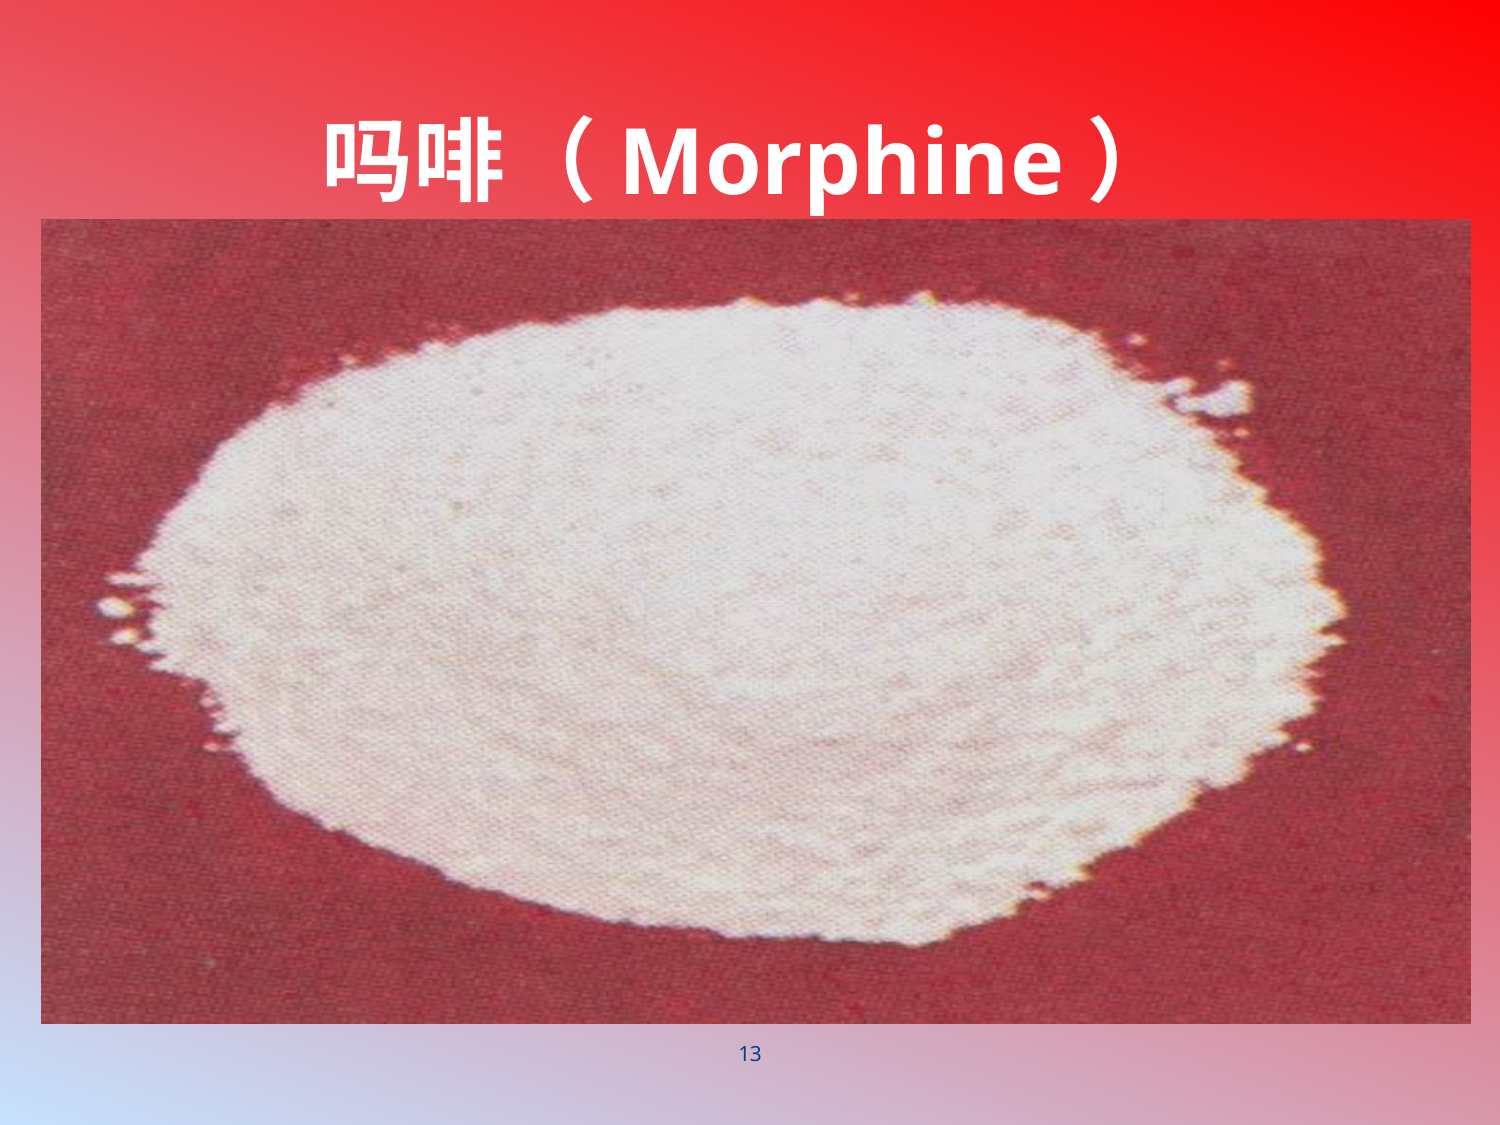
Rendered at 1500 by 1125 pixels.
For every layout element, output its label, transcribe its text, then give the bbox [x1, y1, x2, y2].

title 吗啡（Morphine） [74, 55, 1426, 218]
picture [40, 219, 1471, 1024]
slide_number 13 [654, 1034, 846, 1086]
